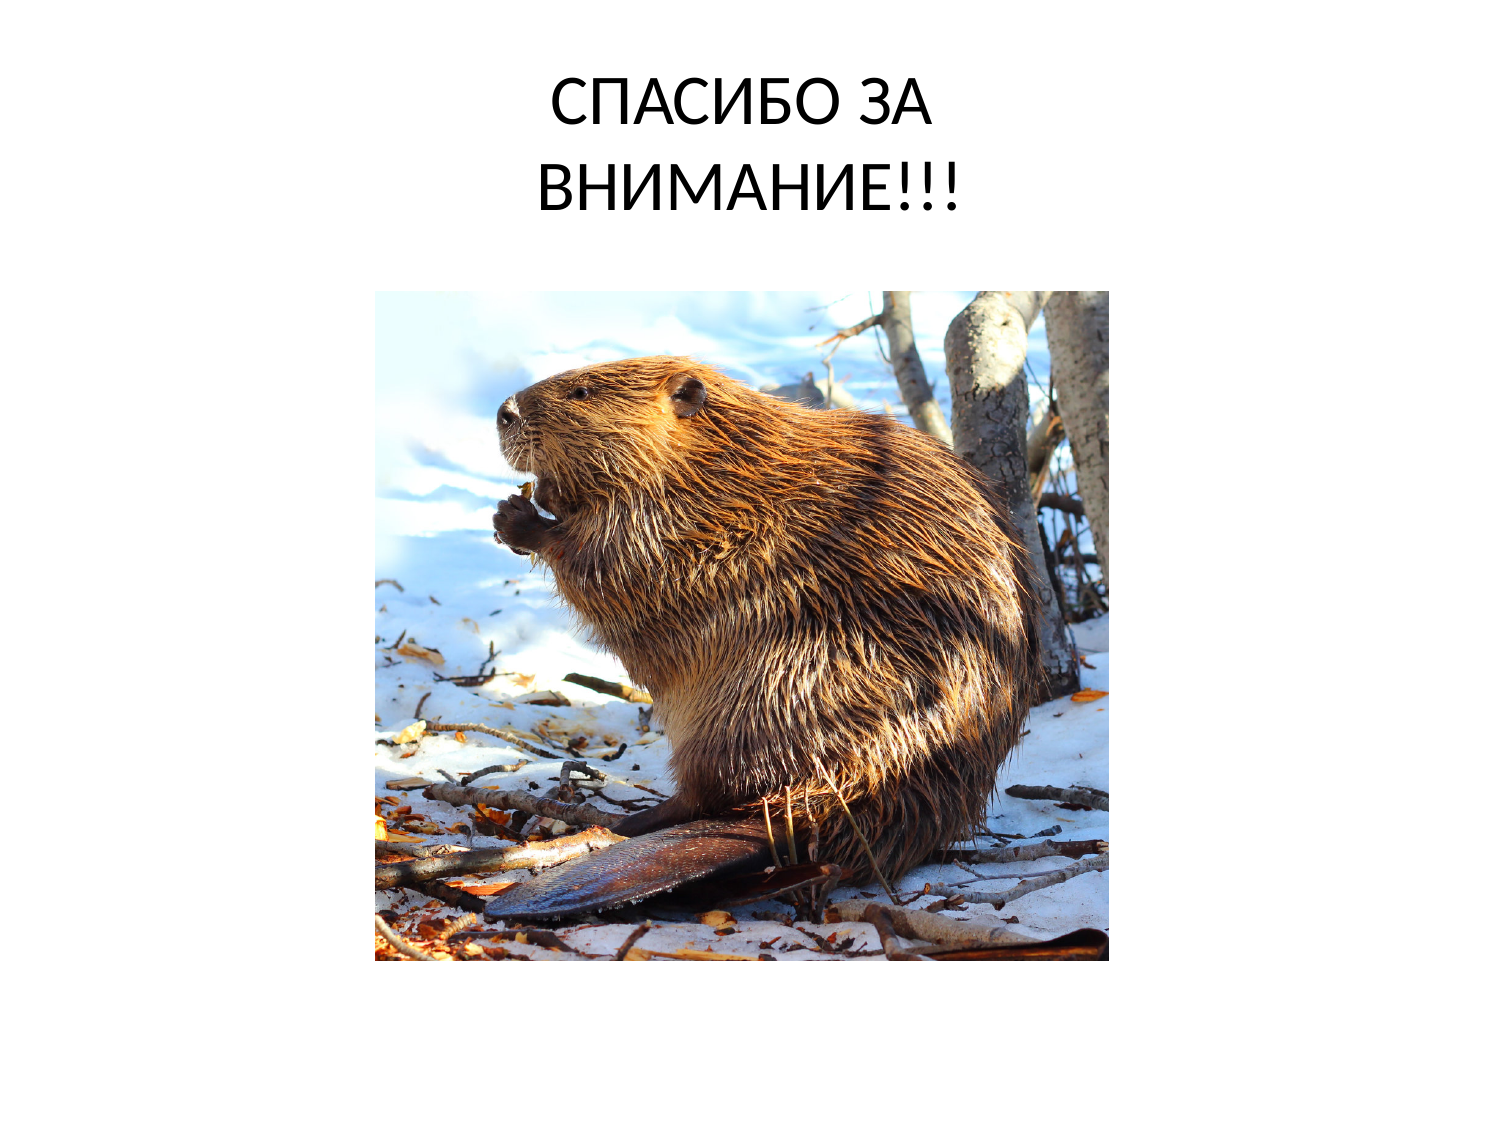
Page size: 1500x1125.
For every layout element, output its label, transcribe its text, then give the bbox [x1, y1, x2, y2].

title СПАСИБО ЗА ВНИМАНИЕ!!! [75, 45, 1425, 233]
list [374, 290, 1109, 962]
